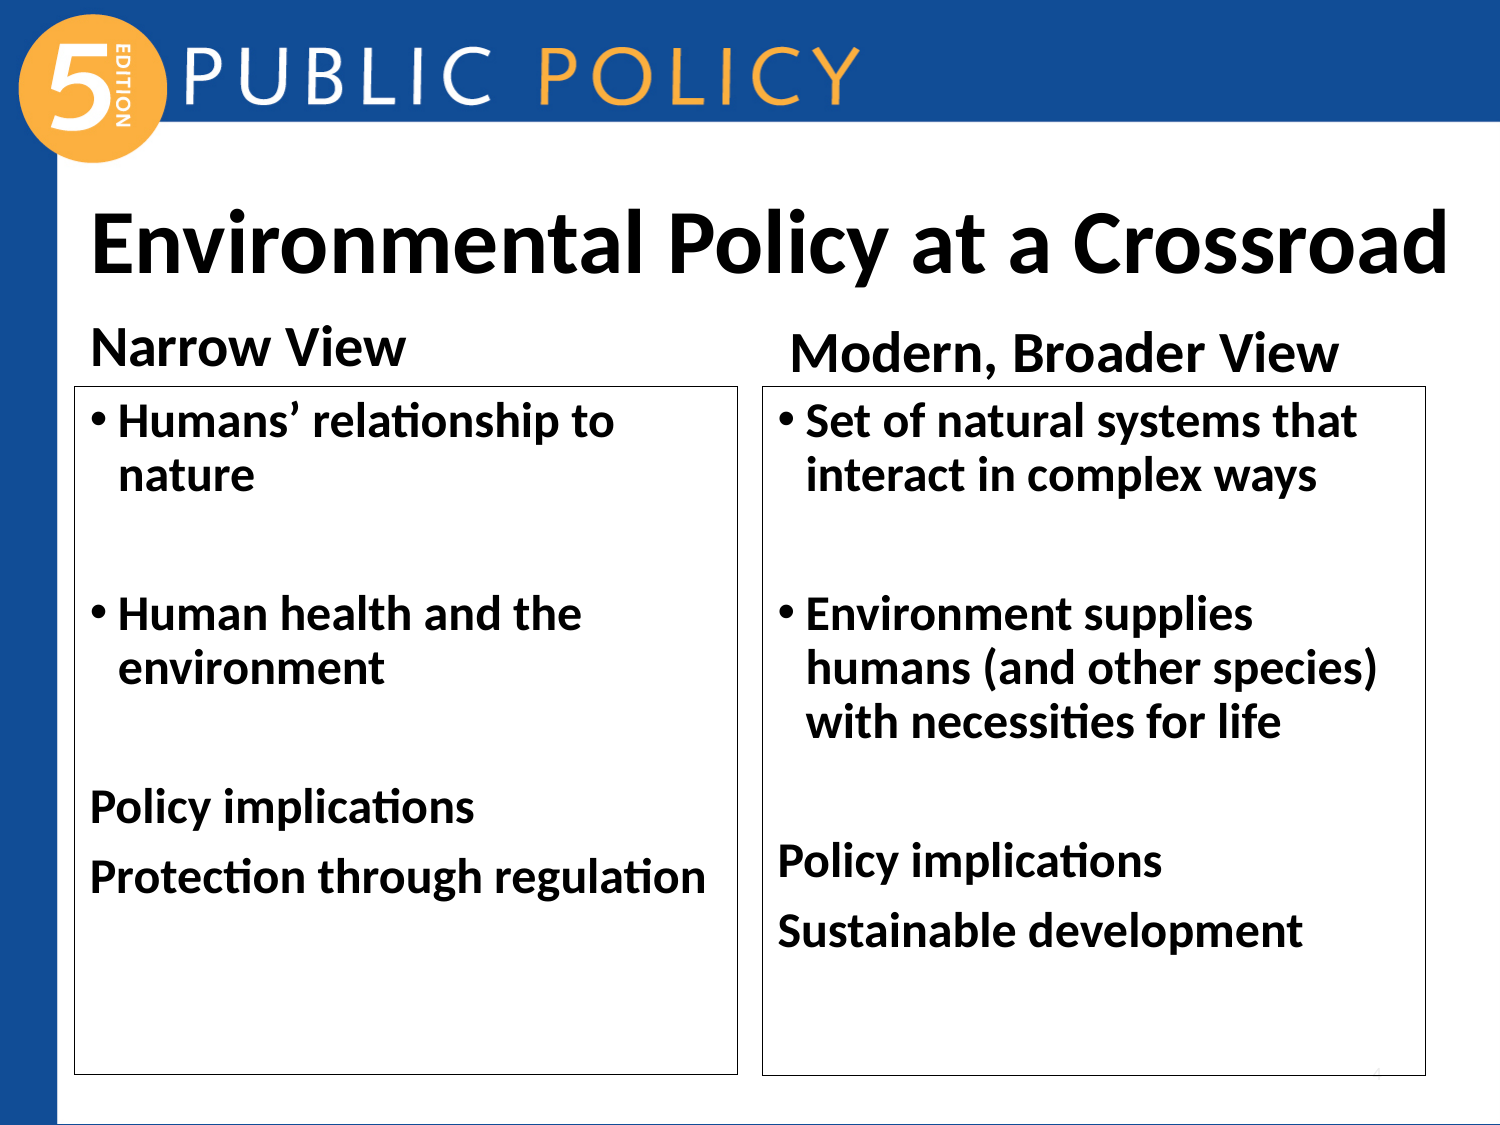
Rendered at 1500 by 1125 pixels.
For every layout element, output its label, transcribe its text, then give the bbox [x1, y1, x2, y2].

title Environmental Policy at a Crossroad [75, 149, 1500, 338]
slide_number 4 [1059, 1042, 1397, 1103]
list Humans’ relationship to nature Human health and the environment Policy implications Protection through regulation [74, 386, 738, 1075]
list Narrow View [75, 281, 738, 386]
list Modern, Broader View [774, 287, 1500, 393]
list Set of natural systems that interact in complex ways Environment supplies humans (and other species) with necessities for life Policy implications Sustainable development [762, 386, 1426, 1076]
picture [0, 0, 1500, 1125]
